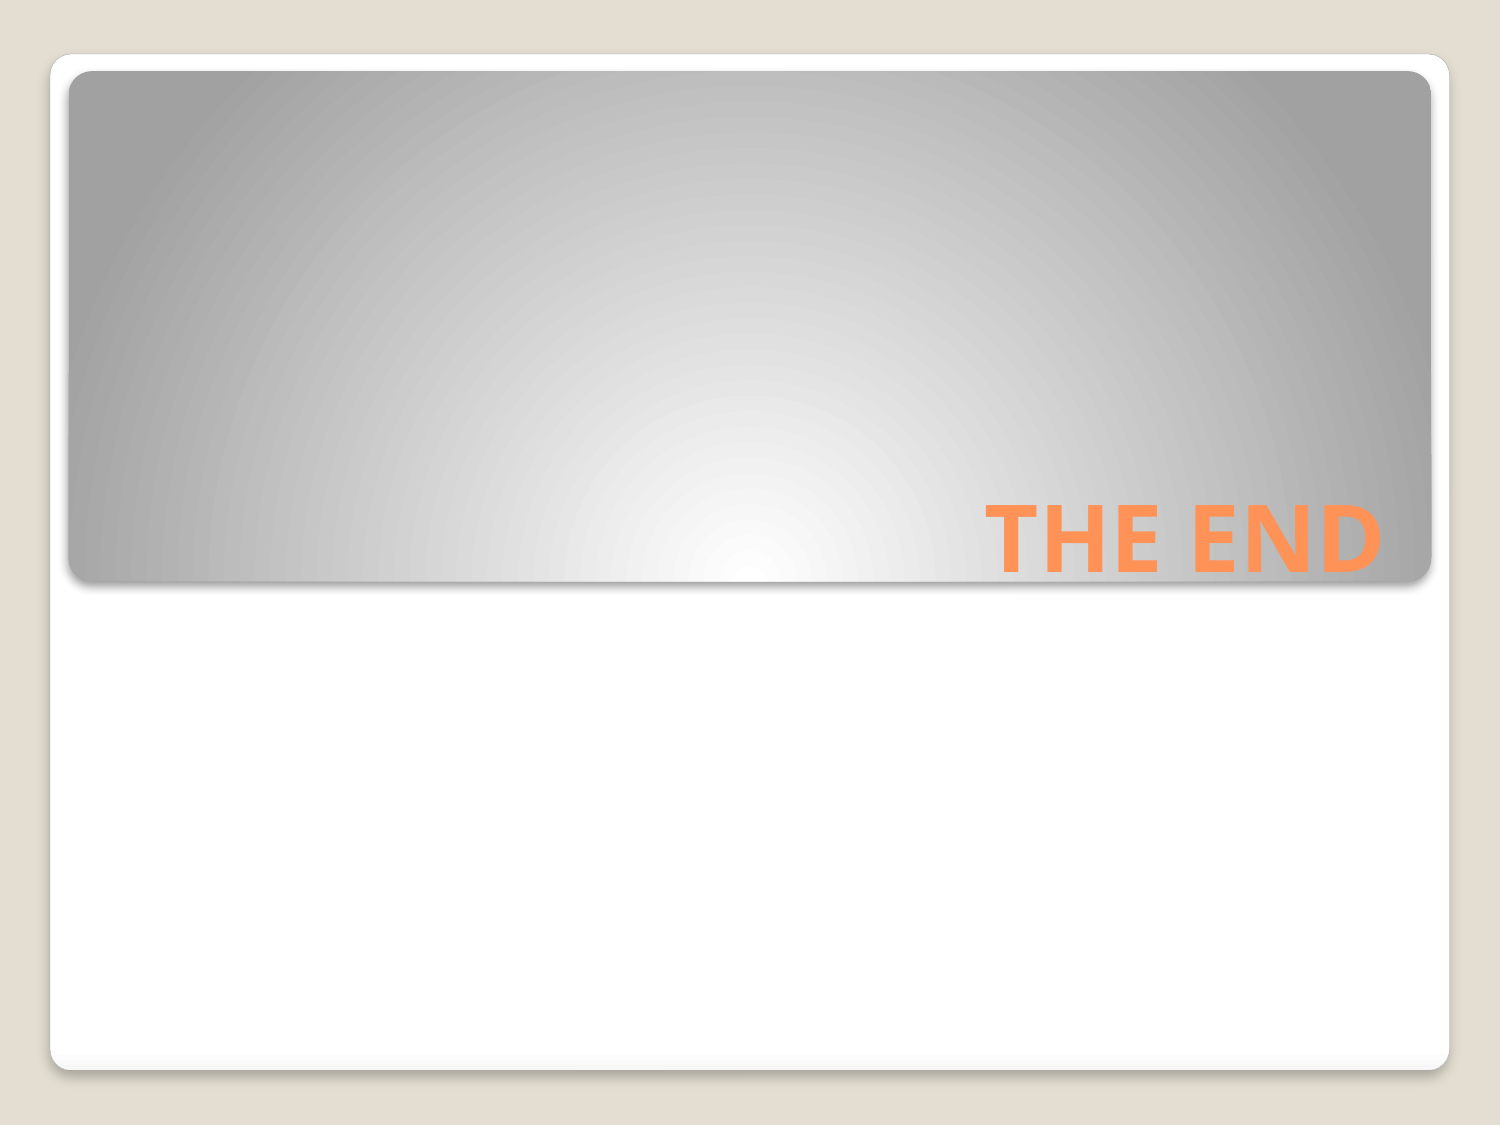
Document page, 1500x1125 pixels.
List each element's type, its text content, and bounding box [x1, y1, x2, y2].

title THE END [118, 298, 1394, 599]
